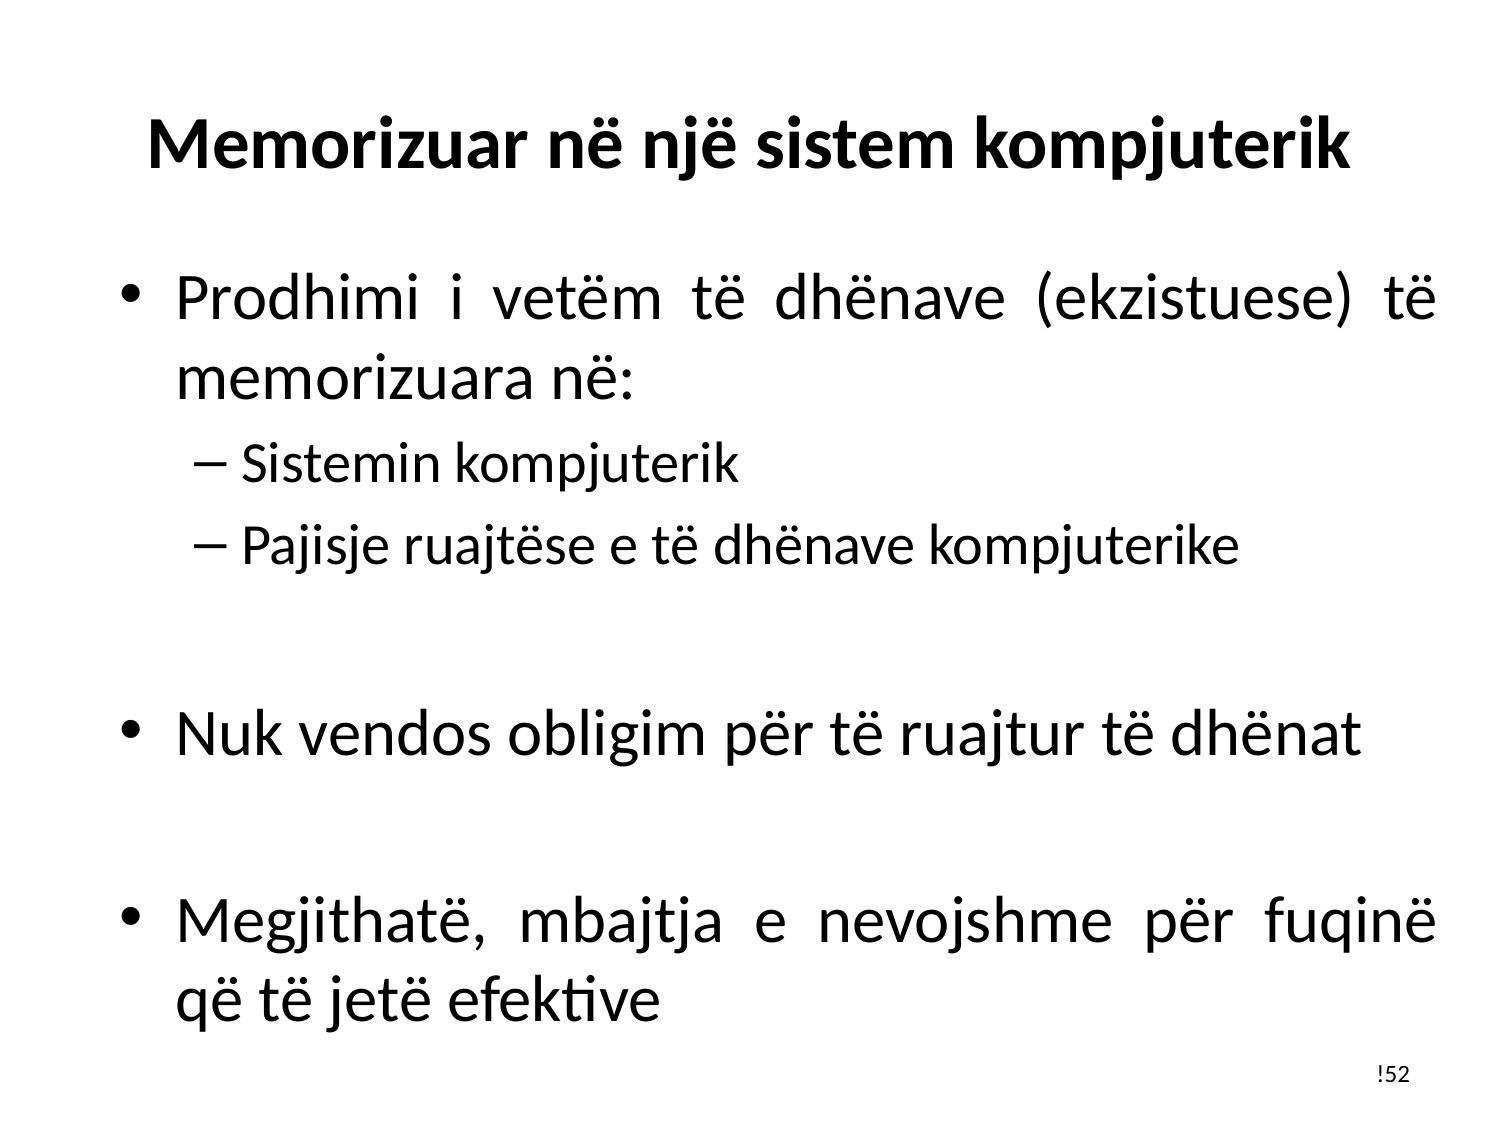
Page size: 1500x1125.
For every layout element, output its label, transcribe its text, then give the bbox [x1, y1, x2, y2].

title Memorizuar në një sistem kompjuterik [74, 44, 1426, 233]
list Prodhimi i vetëm të dhënave (ekzistuese) të memorizuara në: Sistemin kompjuterik Pajisje ruajtëse e të dhënave kompjuterike Nuk vendos obligim për të ruajtur të dhënat Megjithatë, mbajtja e nevojshme për fuqinë që të jetë efektive [103, 244, 1455, 988]
slide_number !52 [1074, 1042, 1425, 1103]
